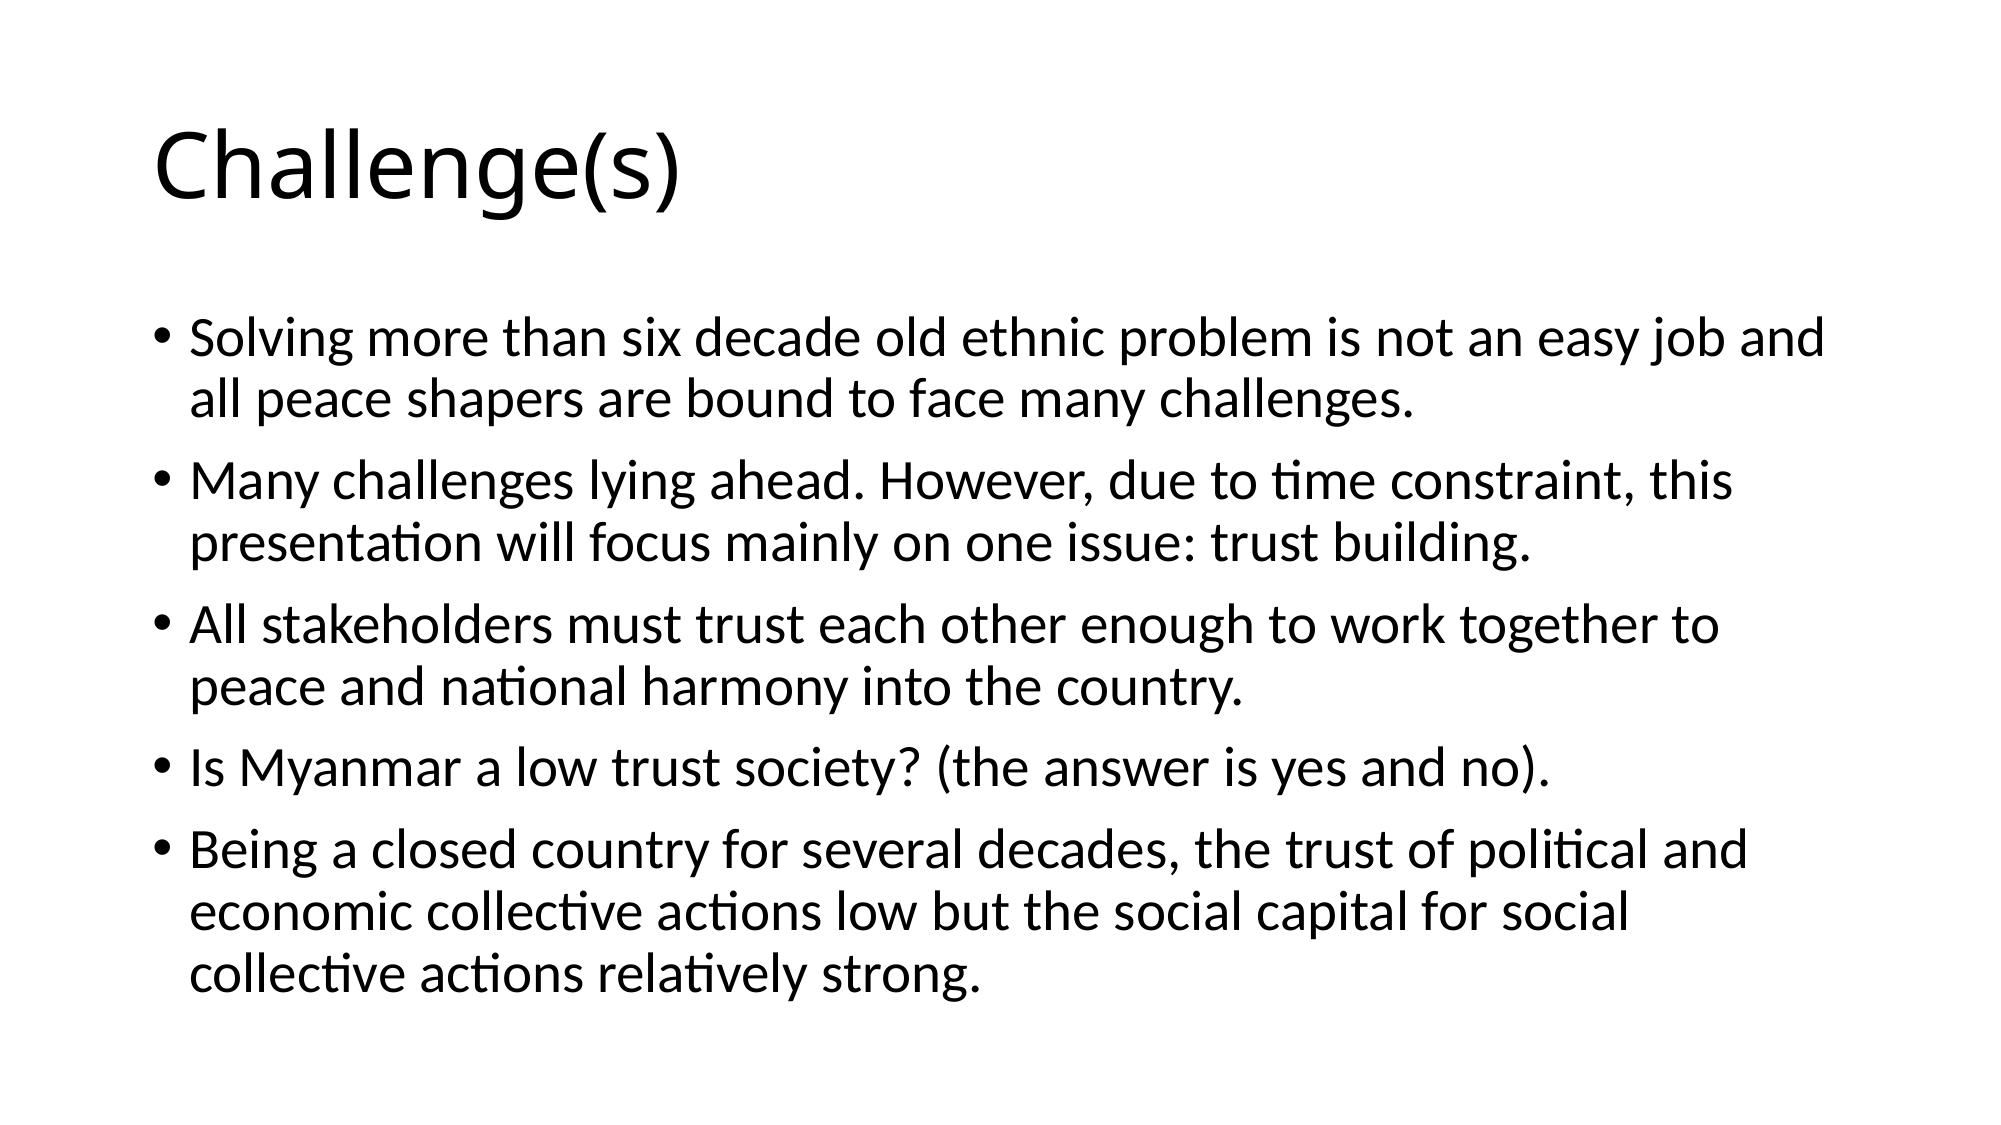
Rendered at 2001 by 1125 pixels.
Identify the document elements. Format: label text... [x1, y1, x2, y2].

title Challenge(s) [137, 59, 1863, 278]
list Solving more than six decade old ethnic problem is not an easy job and all peace shapers are bound to face many challenges. Many challenges lying ahead. However, due to time constraint, this presentation will focus mainly on one issue: trust building. All stakeholders must trust each other enough to work together to peace and national harmony into the country. Is Myanmar a low trust society? (the answer is yes and no). Being a closed country for several decades, the trust of political and economic collective actions low but the social capital for social collective actions relatively strong. [137, 299, 1863, 1014]
